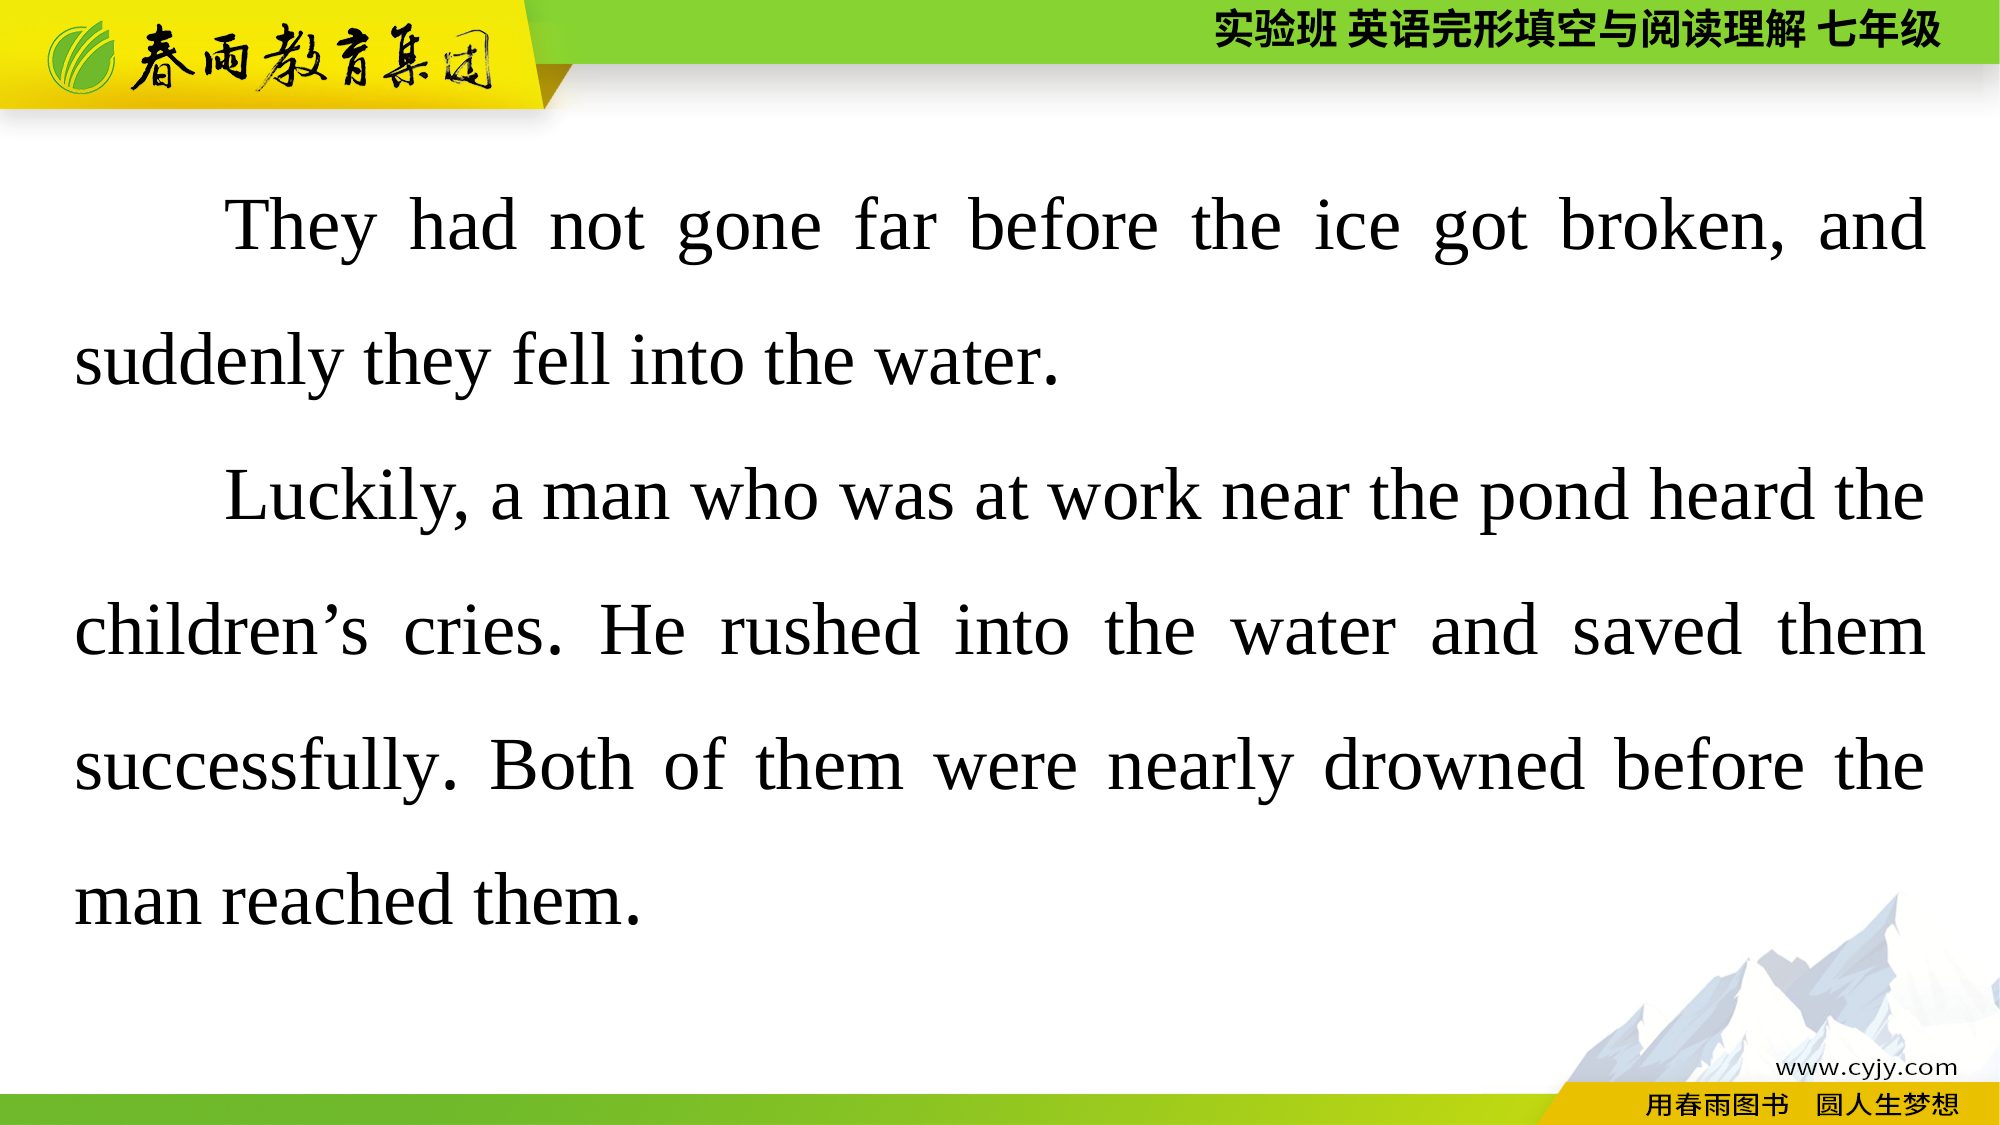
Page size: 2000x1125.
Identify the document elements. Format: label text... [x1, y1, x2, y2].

picture [0, 0, 2000, 1125]
list They had not gone far before the ice got broken, and suddenly they fell into the water. Luckily, a man who was at work near the pond heard the children’s cries. He rushed into the water and saved them successfully. Both of them were nearly drowned before the man reached them. [59, 122, 1944, 956]
